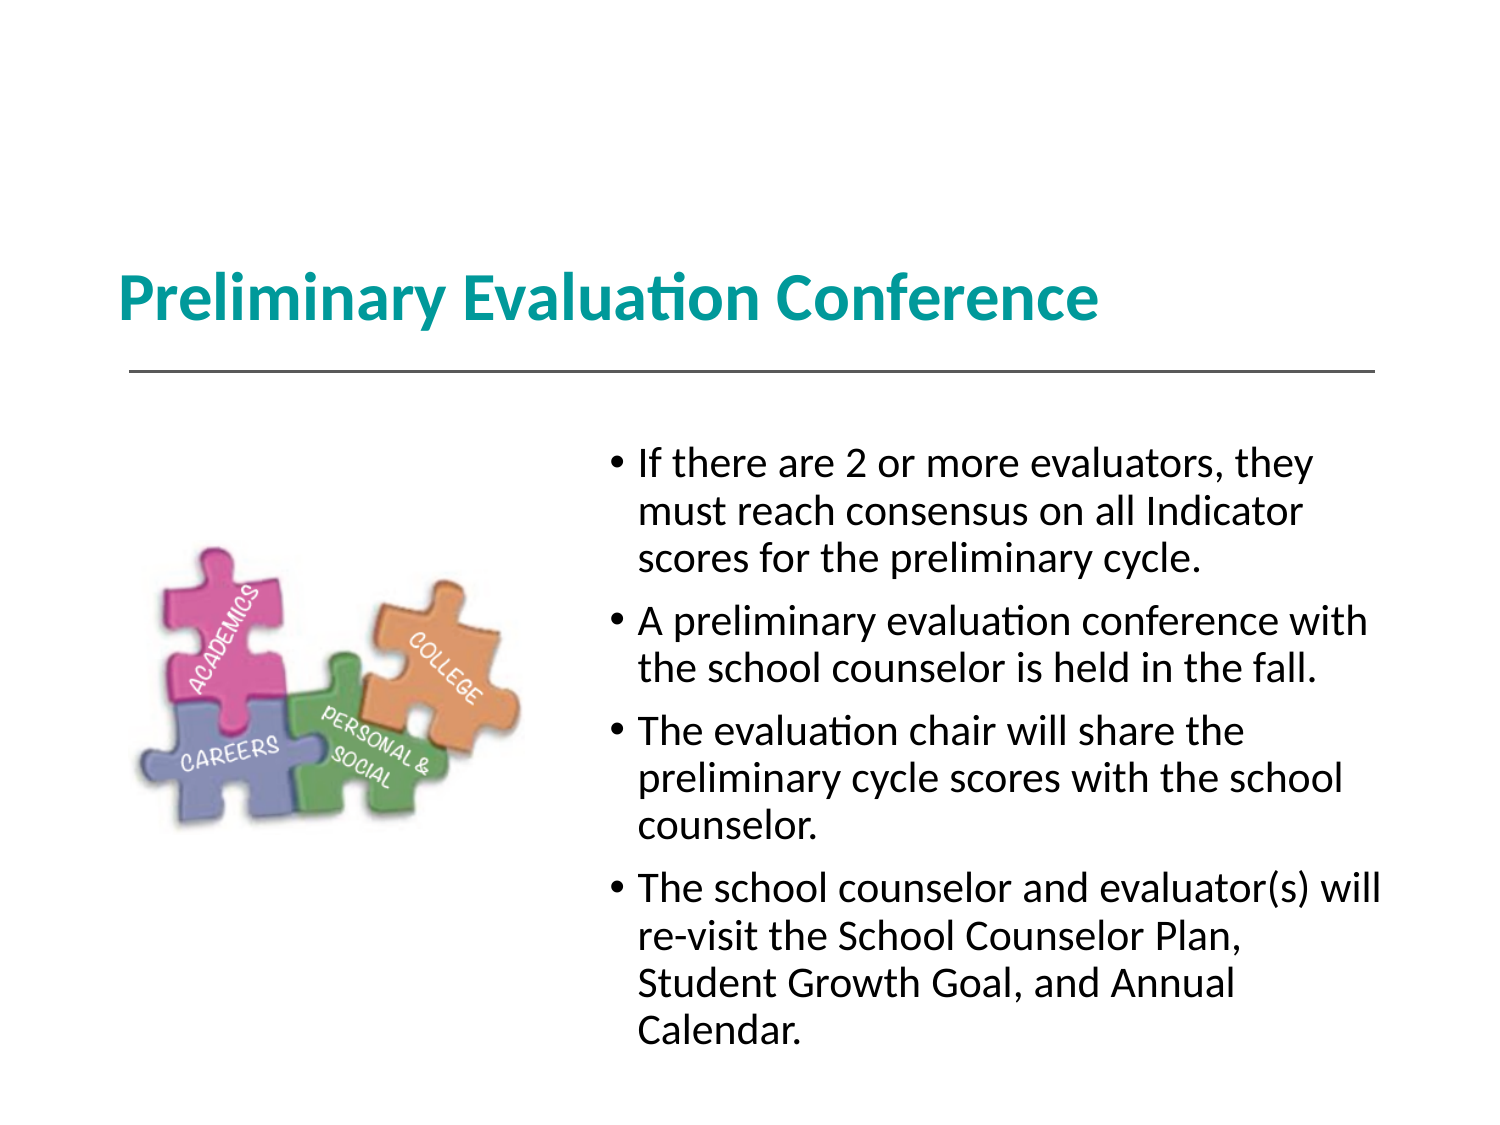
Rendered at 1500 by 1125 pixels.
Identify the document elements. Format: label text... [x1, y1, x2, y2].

picture [128, 540, 525, 835]
list If there are 2 or more evaluators, they must reach consensus on all Indicator scores for the preliminary cycle. A preliminary evaluation conference with the school counselor is held in the fall. The evaluation chair will share the preliminary cycle scores with the school counselor. The school counselor and evaluator(s) will re-visit the School Counselor Plan, Student Growth Goal, and Annual Calendar. [609, 440, 1383, 1079]
title Preliminary Evaluation Conference [118, 160, 1421, 335]
